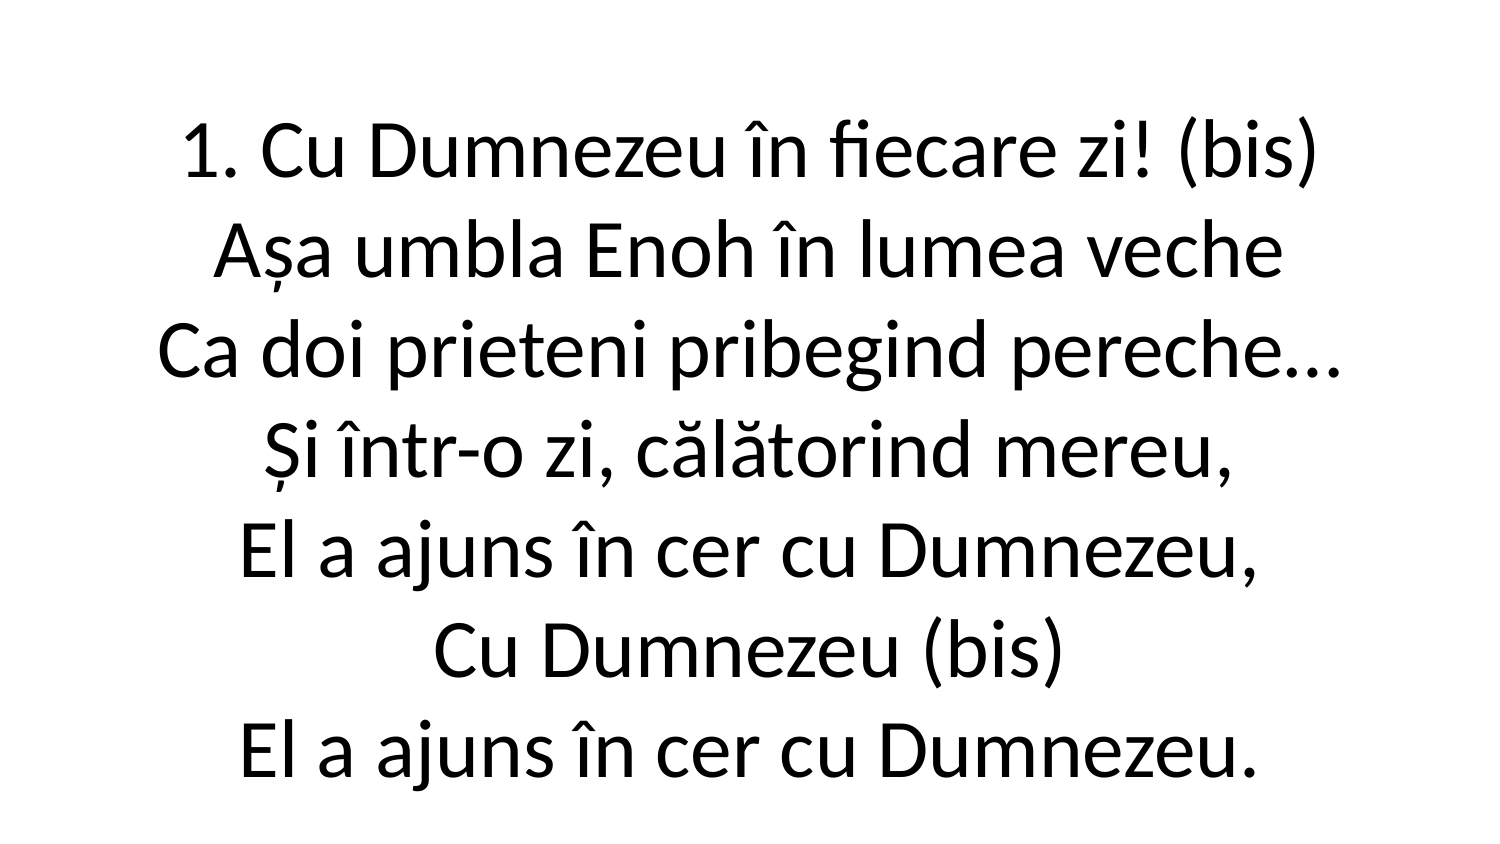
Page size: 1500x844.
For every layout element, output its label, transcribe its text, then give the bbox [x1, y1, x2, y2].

text_box 1. Cu Dumnezeu în fiecare zi! (bis) Așa umbla Enoh în lumea veche Ca doi prieteni pribegind pereche… Și într-o zi, călătorind mereu, El a ajuns în cer cu Dumnezeu, Cu Dumnezeu (bis) El a ajuns în cer cu Dumnezeu. [142, 42, 1358, 802]
